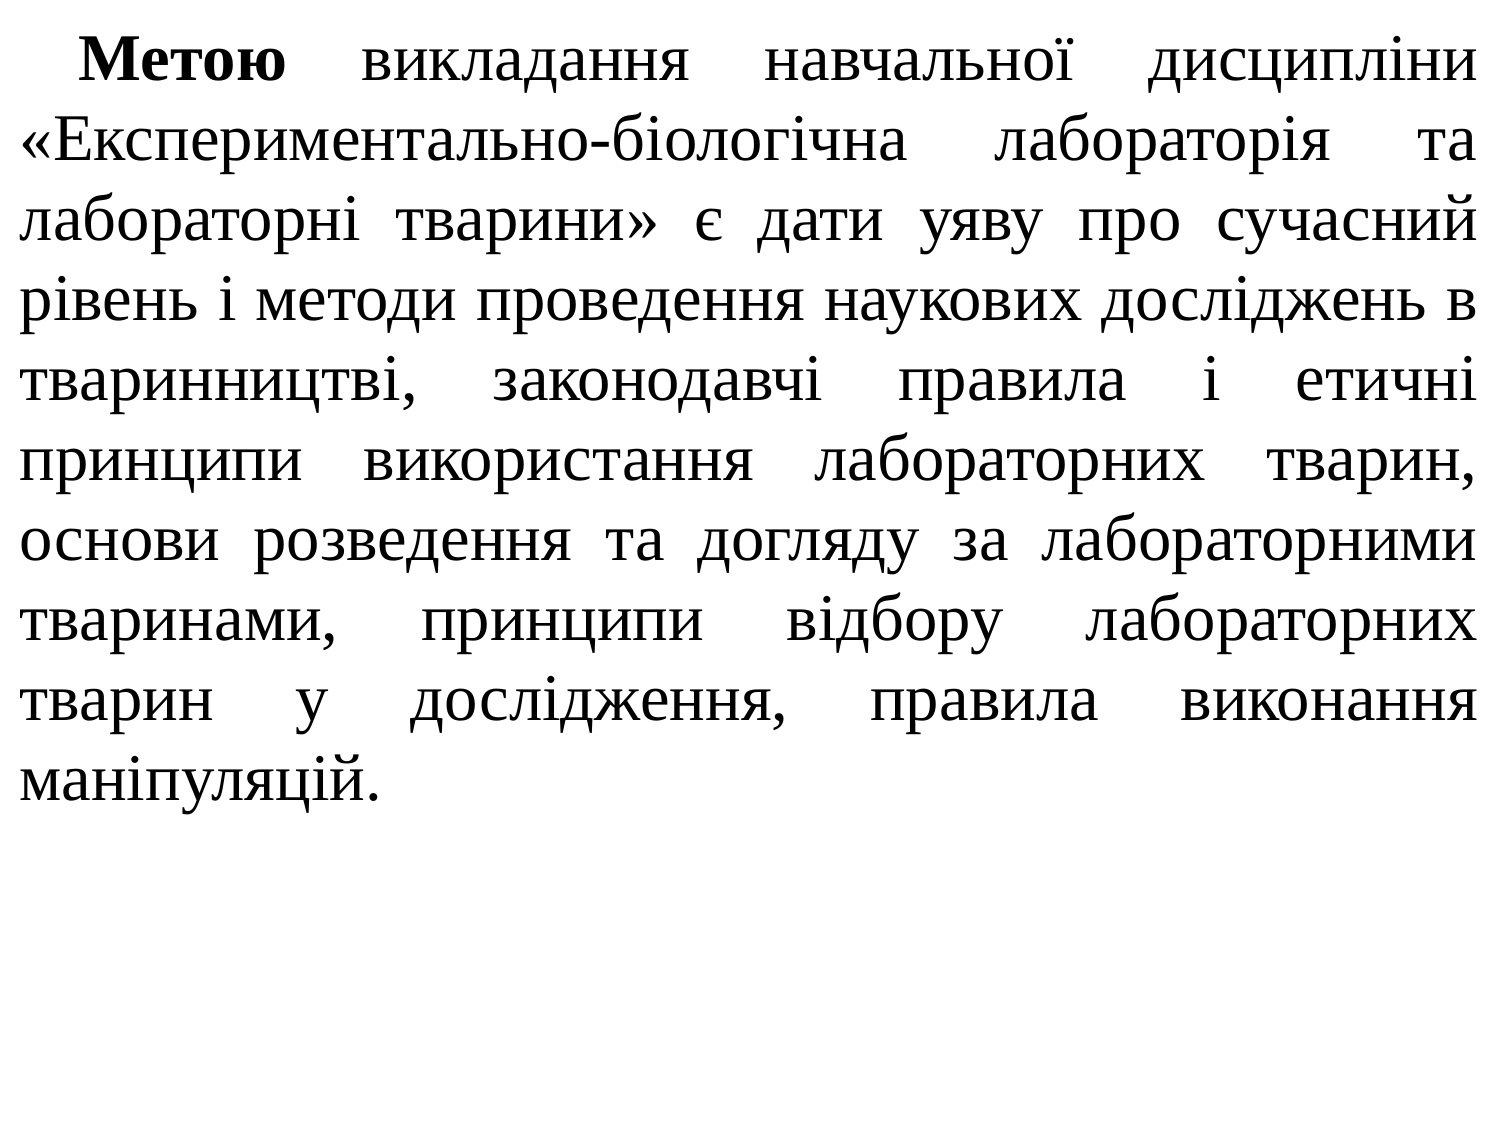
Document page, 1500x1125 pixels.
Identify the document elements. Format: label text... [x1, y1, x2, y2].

text_box Метою викладання навчальної дисципліни «Експериментально-біологічна лабораторія та лабораторні тварини» є дати уяву про сучасний рівень і методи проведення наукових досліджень в тваринництві, законодавчі правила і етичні принципи використання лабораторних тварин, основи розведення та догляду за лабораторними тваринами, принципи відбору лабораторних тварин у дослідження, правила виконання маніпуляцій. [5, 6, 1495, 821]
